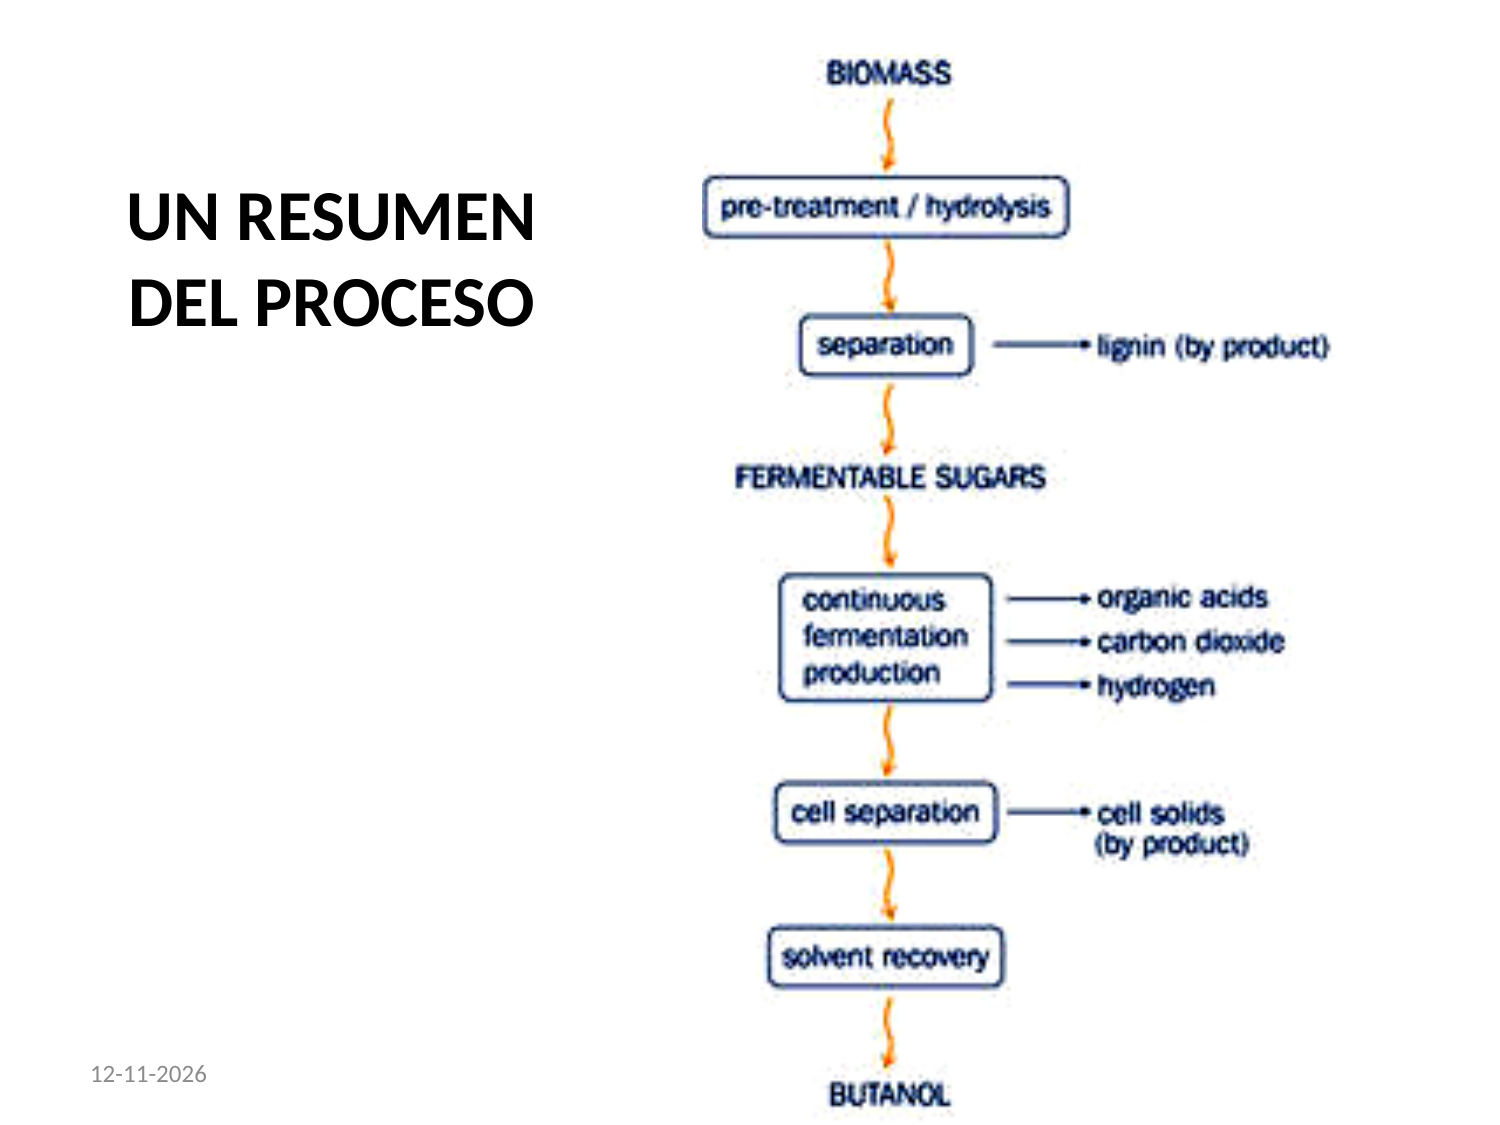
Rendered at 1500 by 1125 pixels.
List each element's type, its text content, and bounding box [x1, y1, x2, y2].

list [702, 54, 1335, 1125]
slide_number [75, 1042, 425, 1103]
title UN RESUMEN DEL PROCESO [76, 160, 587, 349]
